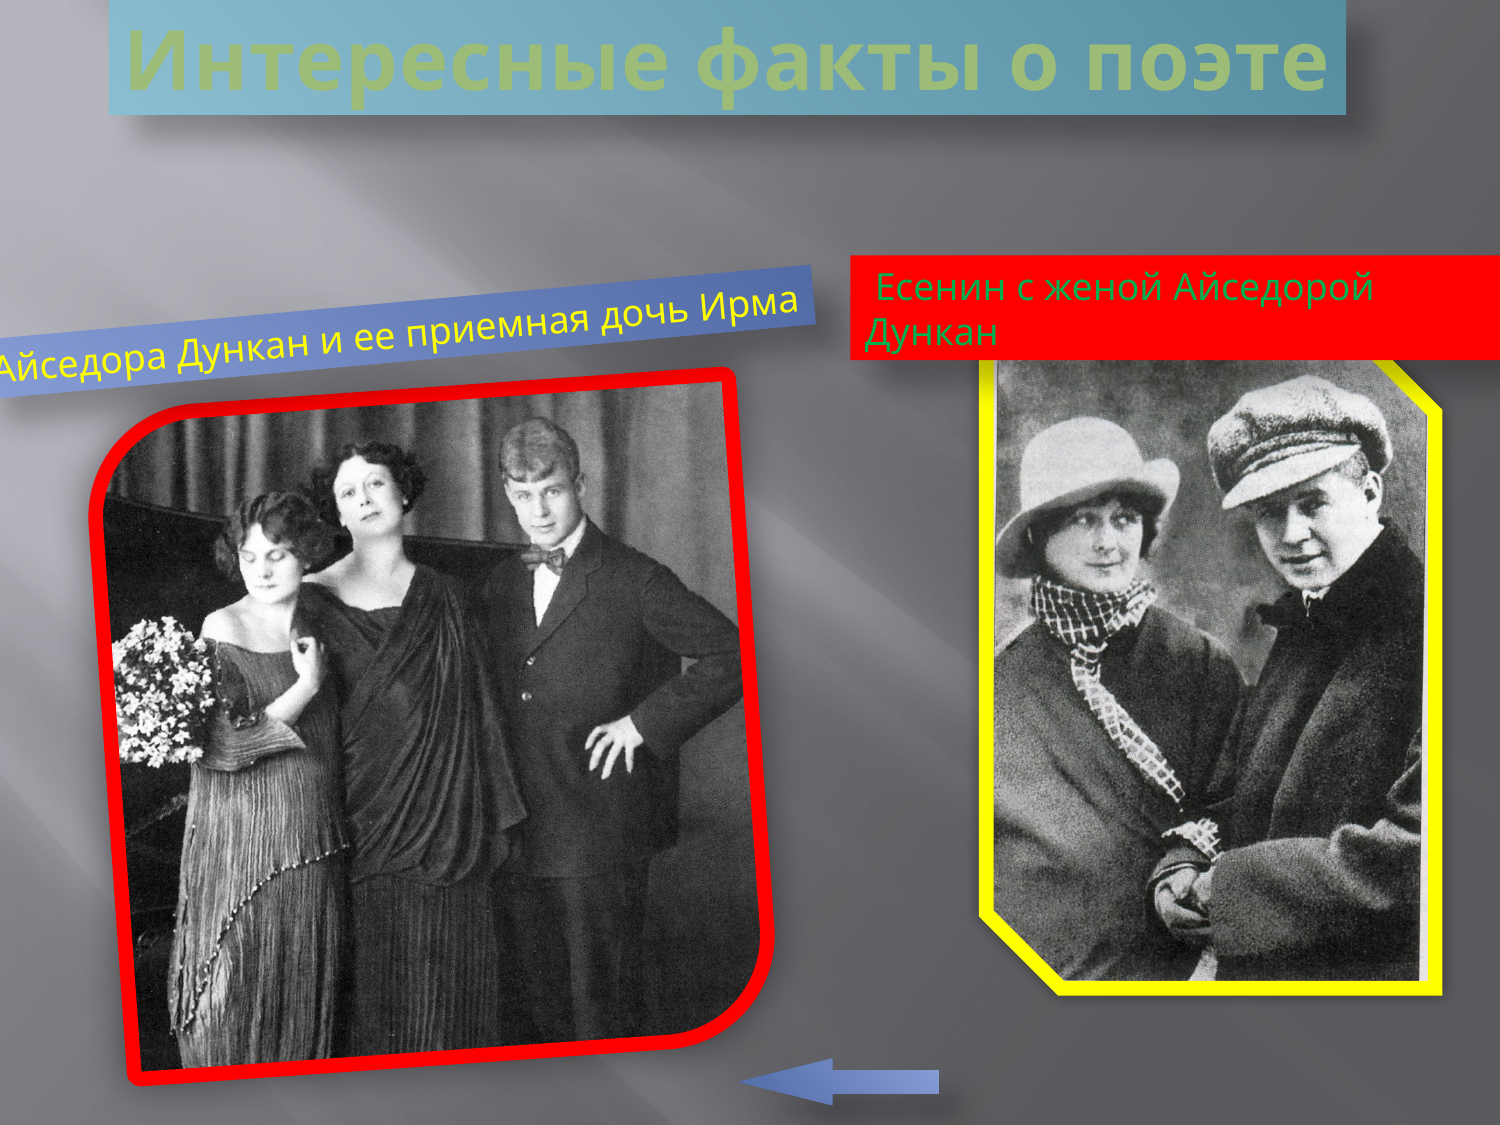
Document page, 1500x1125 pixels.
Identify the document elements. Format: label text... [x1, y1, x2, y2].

picture [985, 337, 1436, 989]
picture [103, 382, 760, 1071]
text_box Интересные факты о поэте [108, 0, 1347, 115]
text_box [782, 1058, 939, 1106]
text_box Есенин с женой Айседорой Дункан [850, 255, 1500, 361]
text_box Айседора Дункан и ее приемная дочь Ирма [0, 264, 816, 399]
